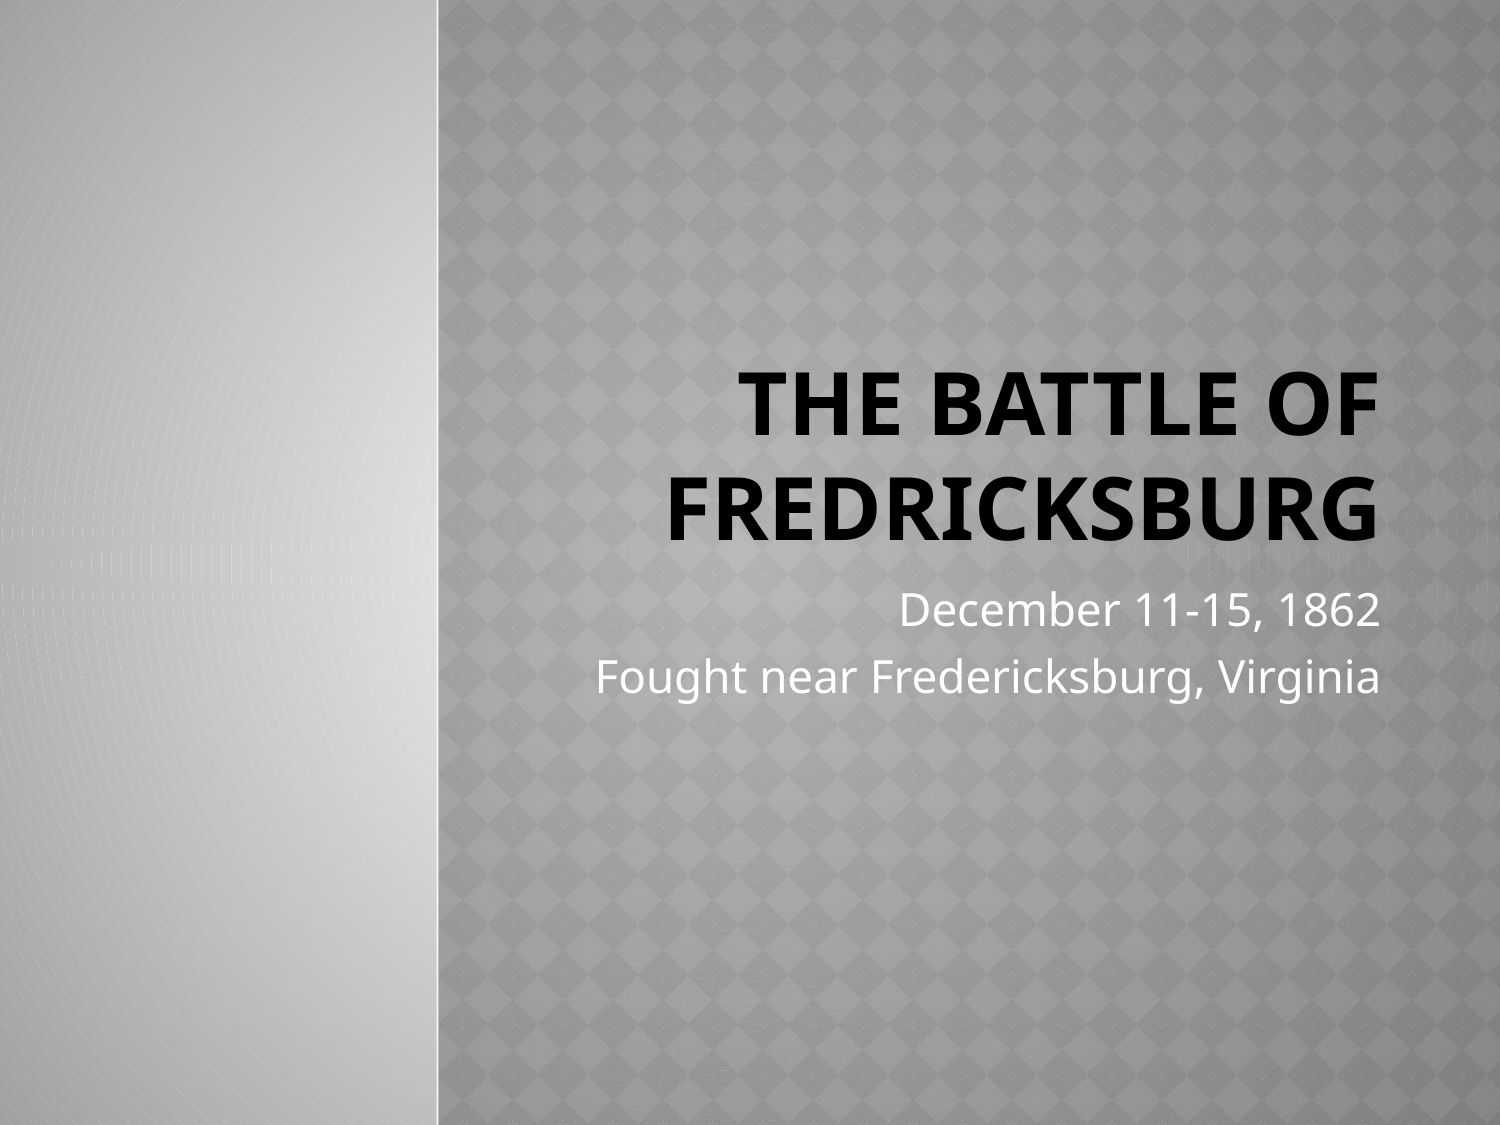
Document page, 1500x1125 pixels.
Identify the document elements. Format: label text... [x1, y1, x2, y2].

subtitle December 11-15, 1862 Fought near Fredericksburg, Virginia [550, 580, 1390, 762]
title THE BATTLE OF FREDRICKSBURG [552, 87, 1390, 558]
